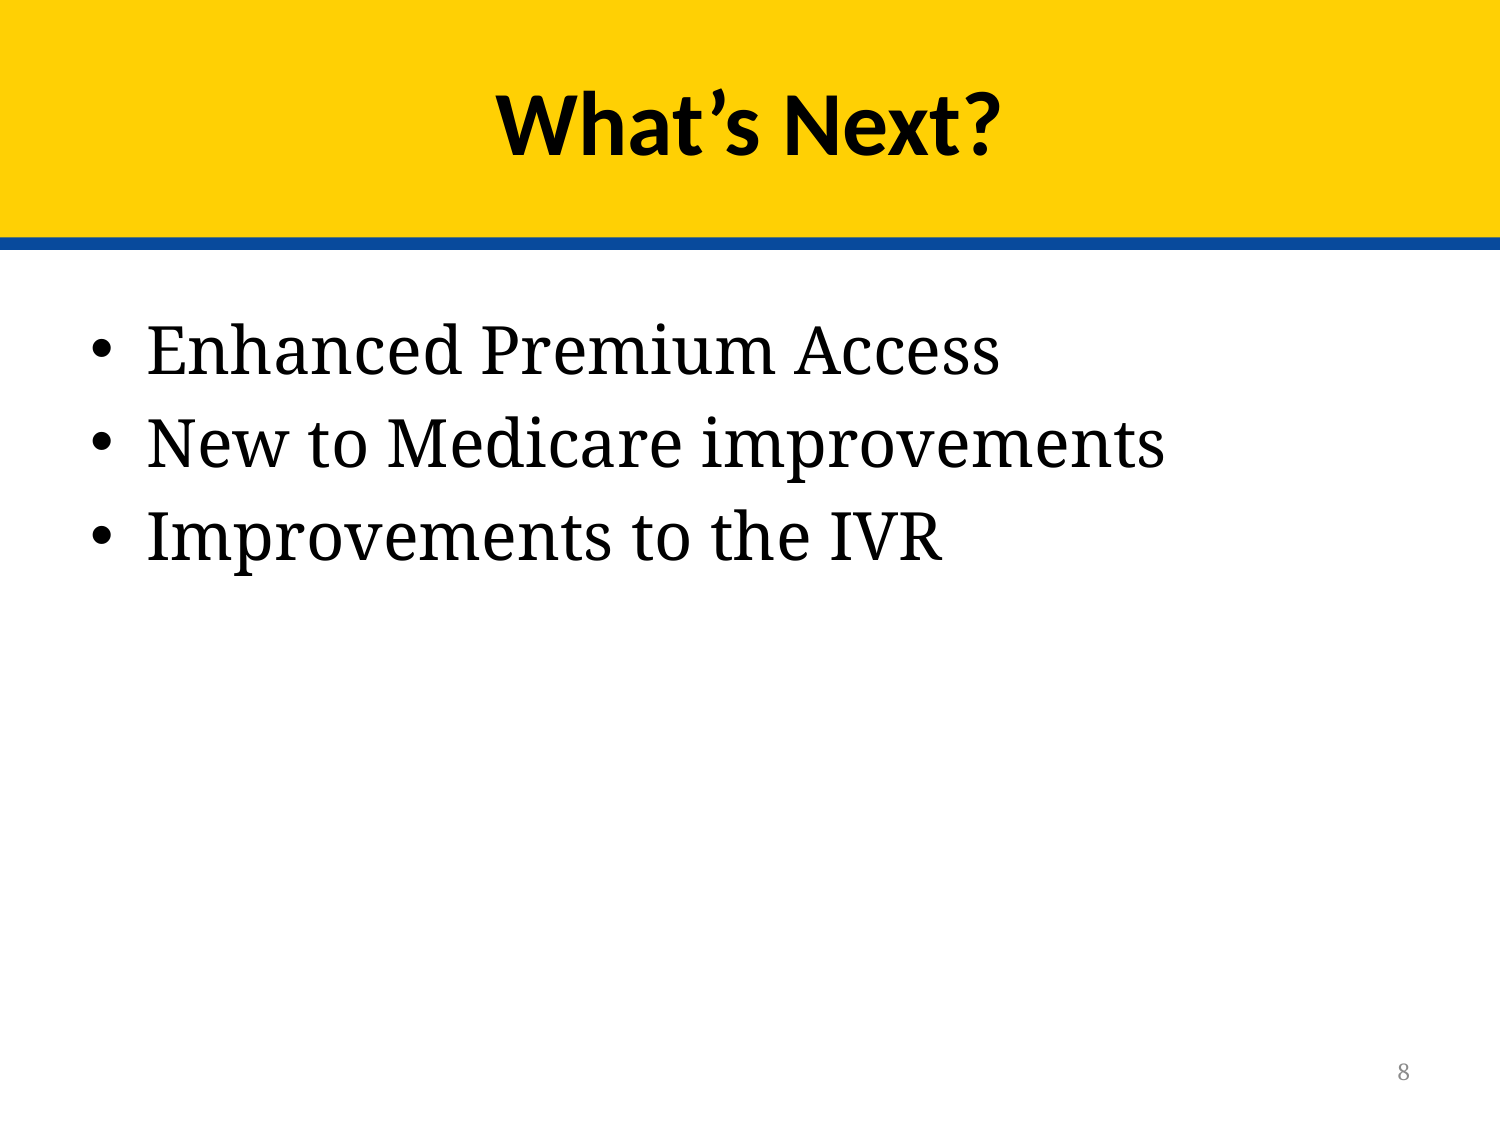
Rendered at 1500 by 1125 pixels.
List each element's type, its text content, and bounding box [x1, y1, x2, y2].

slide_number 8 [1074, 1042, 1425, 1103]
list Enhanced Premium Access New to Medicare improvements Improvements to the IVR [75, 299, 1425, 1005]
title What’s Next? [0, 0, 1500, 238]
